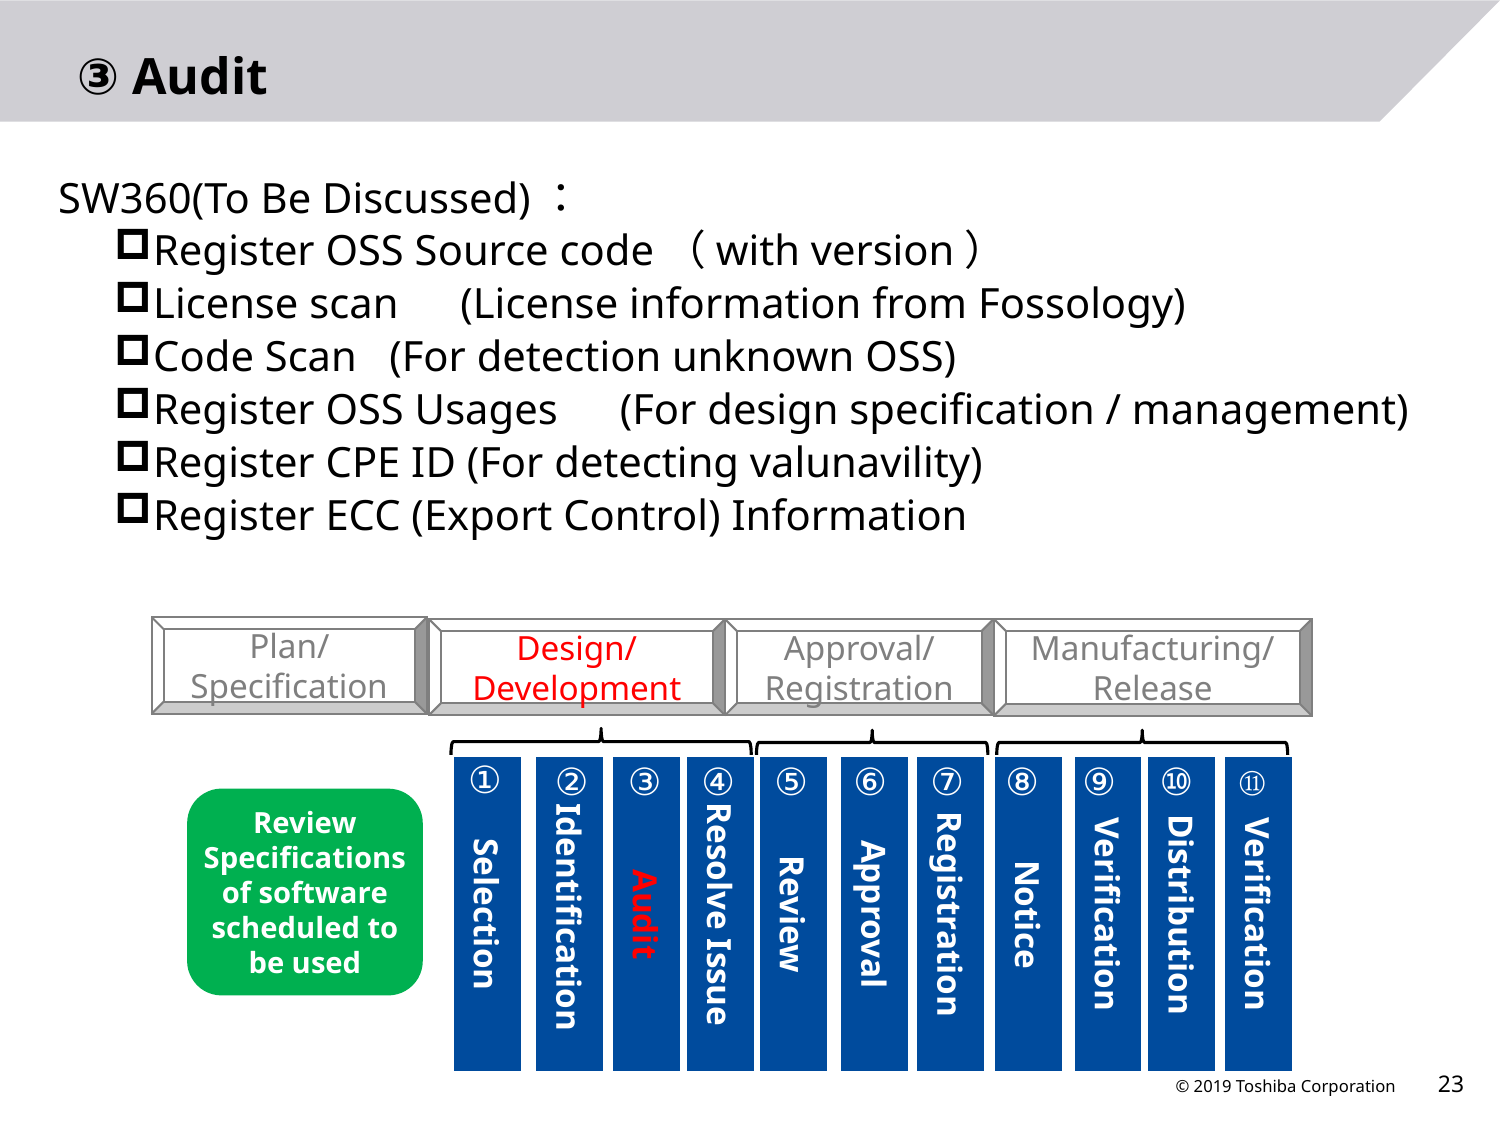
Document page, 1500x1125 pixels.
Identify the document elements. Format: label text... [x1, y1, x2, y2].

text_box [450, 728, 752, 755]
text_box ⑩ [155, 618, 423, 628]
title ③ Audit [0, 0, 1500, 123]
text_box Notice [994, 756, 1063, 1072]
text_box Selection [453, 756, 522, 1072]
text_box Verification [1224, 756, 1293, 1072]
text_box Audit [612, 756, 681, 1072]
text_box Plan/ Specification [150, 616, 428, 715]
text_box Resolve Issue [686, 756, 755, 1072]
text_box Review Specifications of software scheduled to be used [187, 788, 423, 996]
text_box ⑤ [759, 755, 823, 811]
text_box [756, 730, 988, 755]
text_box Distribution [1147, 756, 1216, 1072]
text_box ① [453, 748, 517, 809]
text_box ⑦ [915, 755, 979, 811]
list SW360(To Be Discussed)： Register OSS Source code（with version） License scan (License information from Fossology) Code Scan (For detection unknown OSS) Register OSS Usages (For design specification / management) Register CPE ID (For detecting valunavility) Register ECC (Export Control) Information [58, 164, 1500, 1108]
text_box ④ [686, 750, 750, 811]
text_box Design/ Development [428, 618, 724, 716]
text_box [729, 620, 990, 630]
text_box ⑪ [433, 620, 721, 630]
text_box ③ [613, 750, 677, 811]
text_box [996, 730, 1288, 755]
text_box Identification [535, 756, 604, 1072]
text_box Approval [840, 756, 909, 1072]
text_box ⑥ [838, 755, 902, 811]
text_box Review [759, 756, 828, 1072]
text_box ⑪ [1224, 750, 1283, 811]
text_box ⑨ [1067, 750, 1131, 811]
text_box Registration [916, 756, 985, 1072]
text_box ⑨ [998, 620, 1308, 630]
text_box ⑩ [1144, 750, 1208, 811]
text_box Verification [1074, 756, 1142, 1072]
text_box Approval/ Registration [724, 618, 995, 717]
text_box ② [540, 750, 604, 811]
text_box Manufacturing/Release [994, 618, 1313, 717]
text_box ⑧ [990, 750, 1054, 811]
